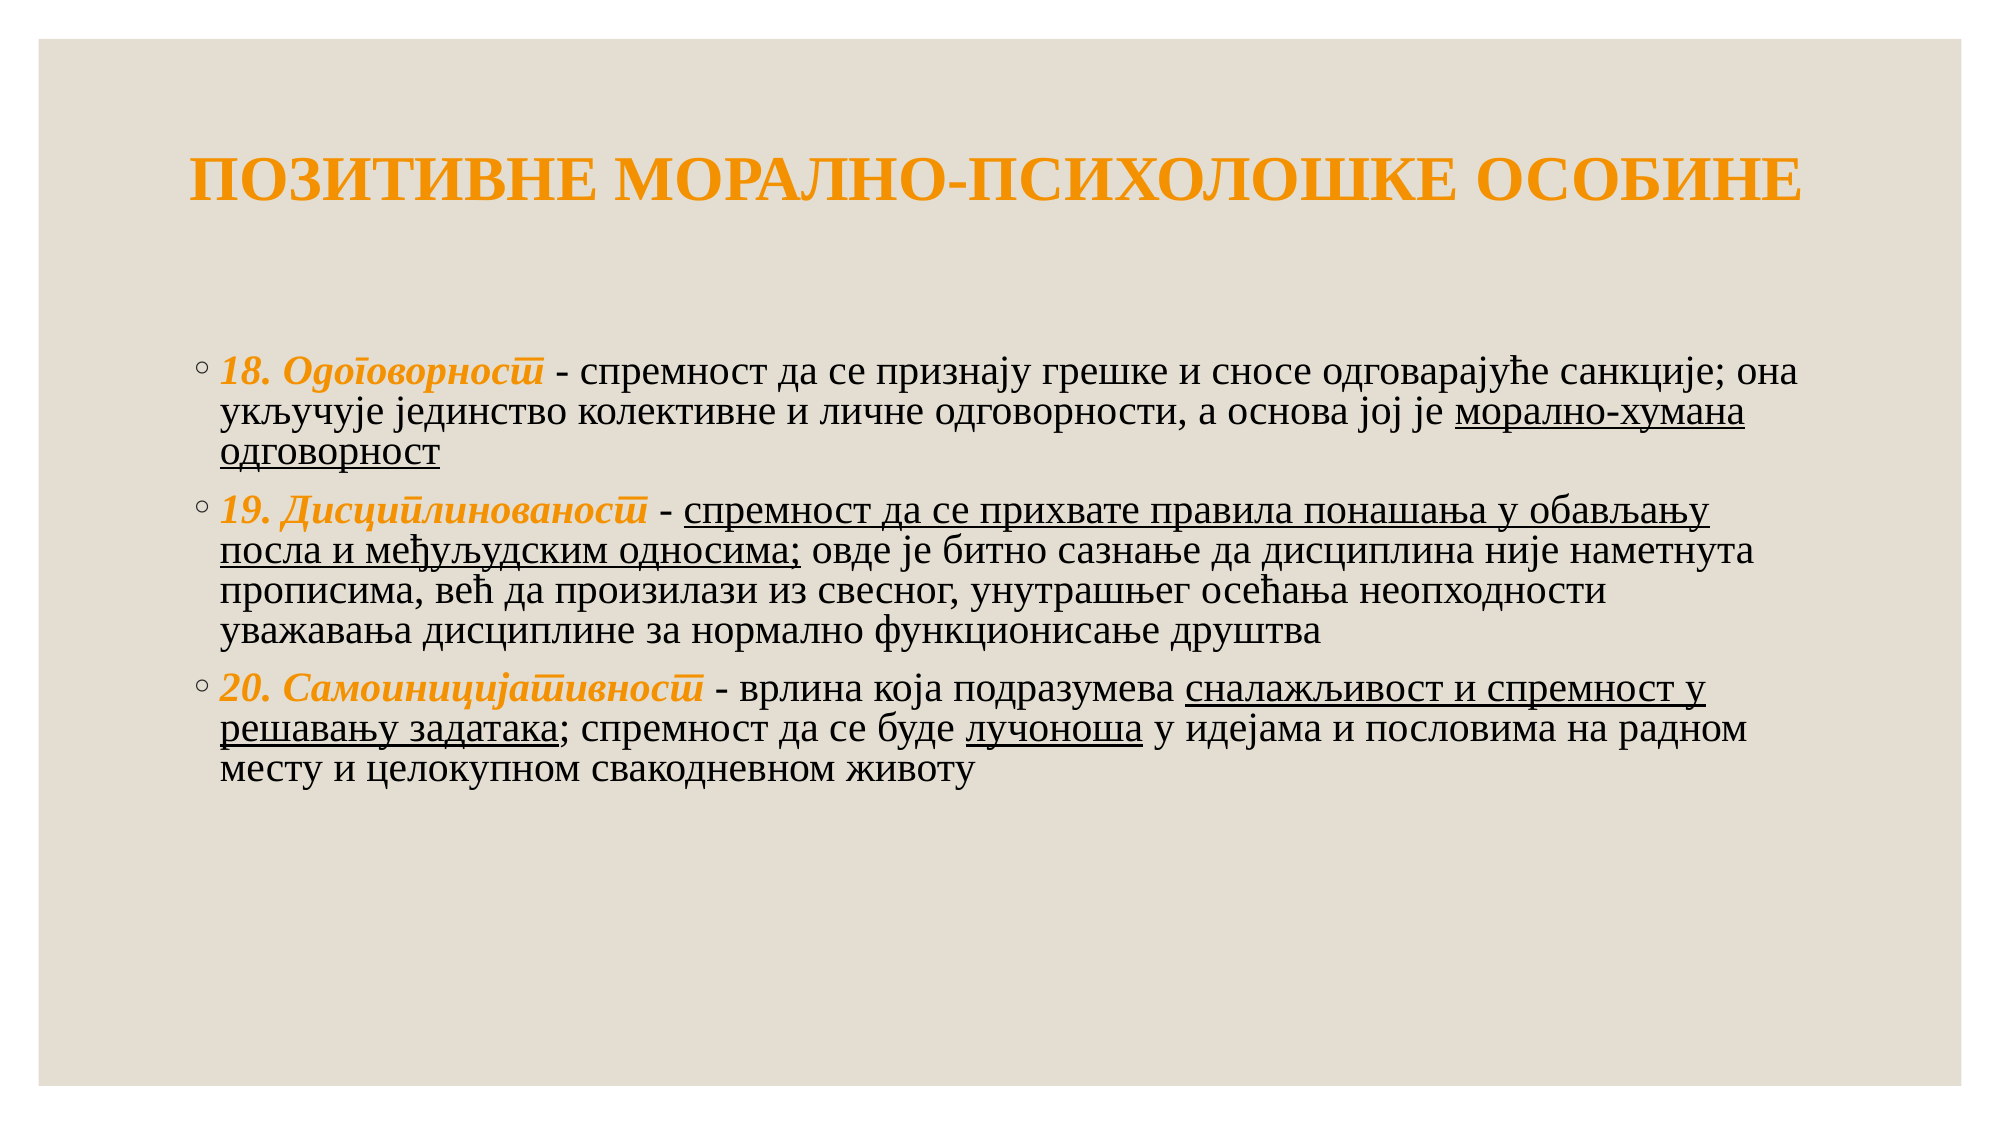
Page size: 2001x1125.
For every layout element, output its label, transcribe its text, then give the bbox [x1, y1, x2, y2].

title ПОЗИТИВНЕ МОРАЛНО-ПСИХОЛОШКЕ ОСОБИНЕ [174, 105, 1825, 331]
list 18. Одоговорност - спремност да се признају грешке и сносе одговарајуће санкције; она укључује јединство колективне и личне одговорности, а основа јој је морално-хумана одговорност 19. Дисциплинованост - спремност да се прихвате правила понашања у обављању посла и међуљудским односима; овде је битно сазнање да дисциплина није наметнута прописима, већ да произилази из свесног, унутрашњег осећања неопходности уважавања дисциплине за нормално функционисање друштва 20. Самоиницијативност - врлина која подразумева сналажљивост и спремност у решавању задатака; спремност да се буде лучоноша у идејама и пословима на радном месту и целокупном свакодневном животу [174, 345, 1825, 990]
